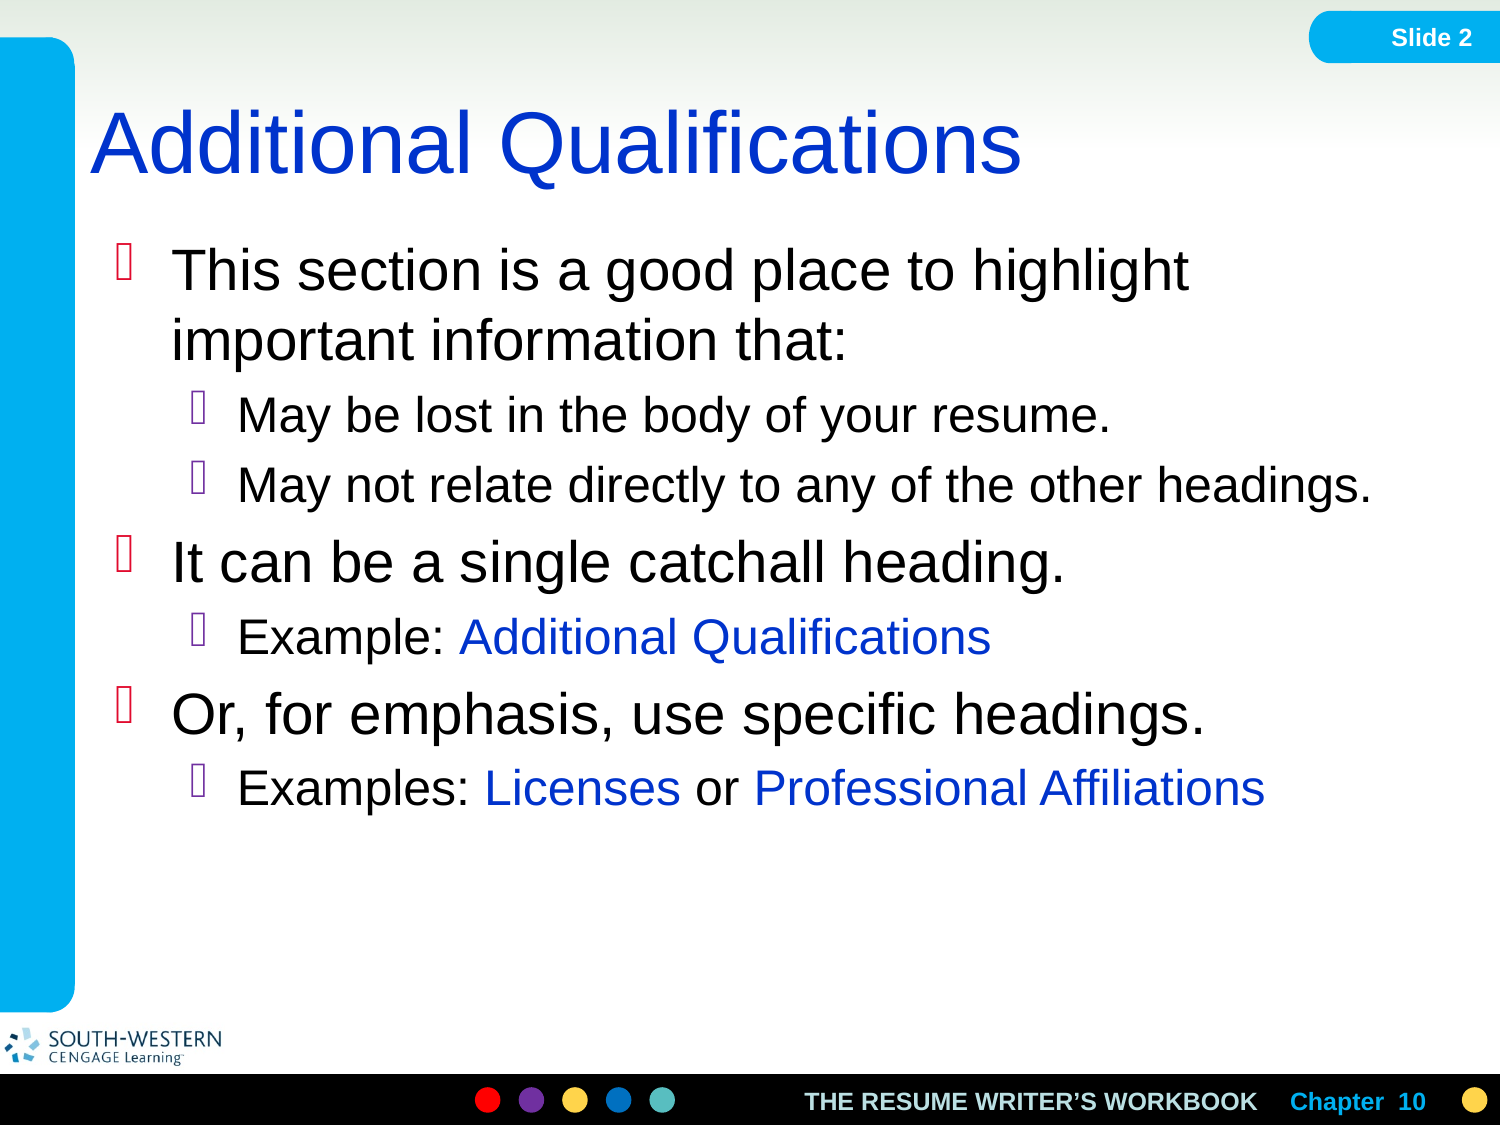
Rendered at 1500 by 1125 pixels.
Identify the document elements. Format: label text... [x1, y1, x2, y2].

slide_number Slide 2 [1312, 13, 1488, 93]
title Additional Qualifications [74, 44, 1426, 233]
footer Chapter 10 [1274, 1075, 1476, 1125]
list This section is a good place to highlight important information that: May be lost in the body of your resume. May not relate directly to any of the other headings. It can be a single catchall heading. Example: Additional Qualifications Or, for emphasis, use specific headings. Examples: Licenses or Professional Affiliations [99, 224, 1451, 968]
picture [0, 1022, 225, 1073]
